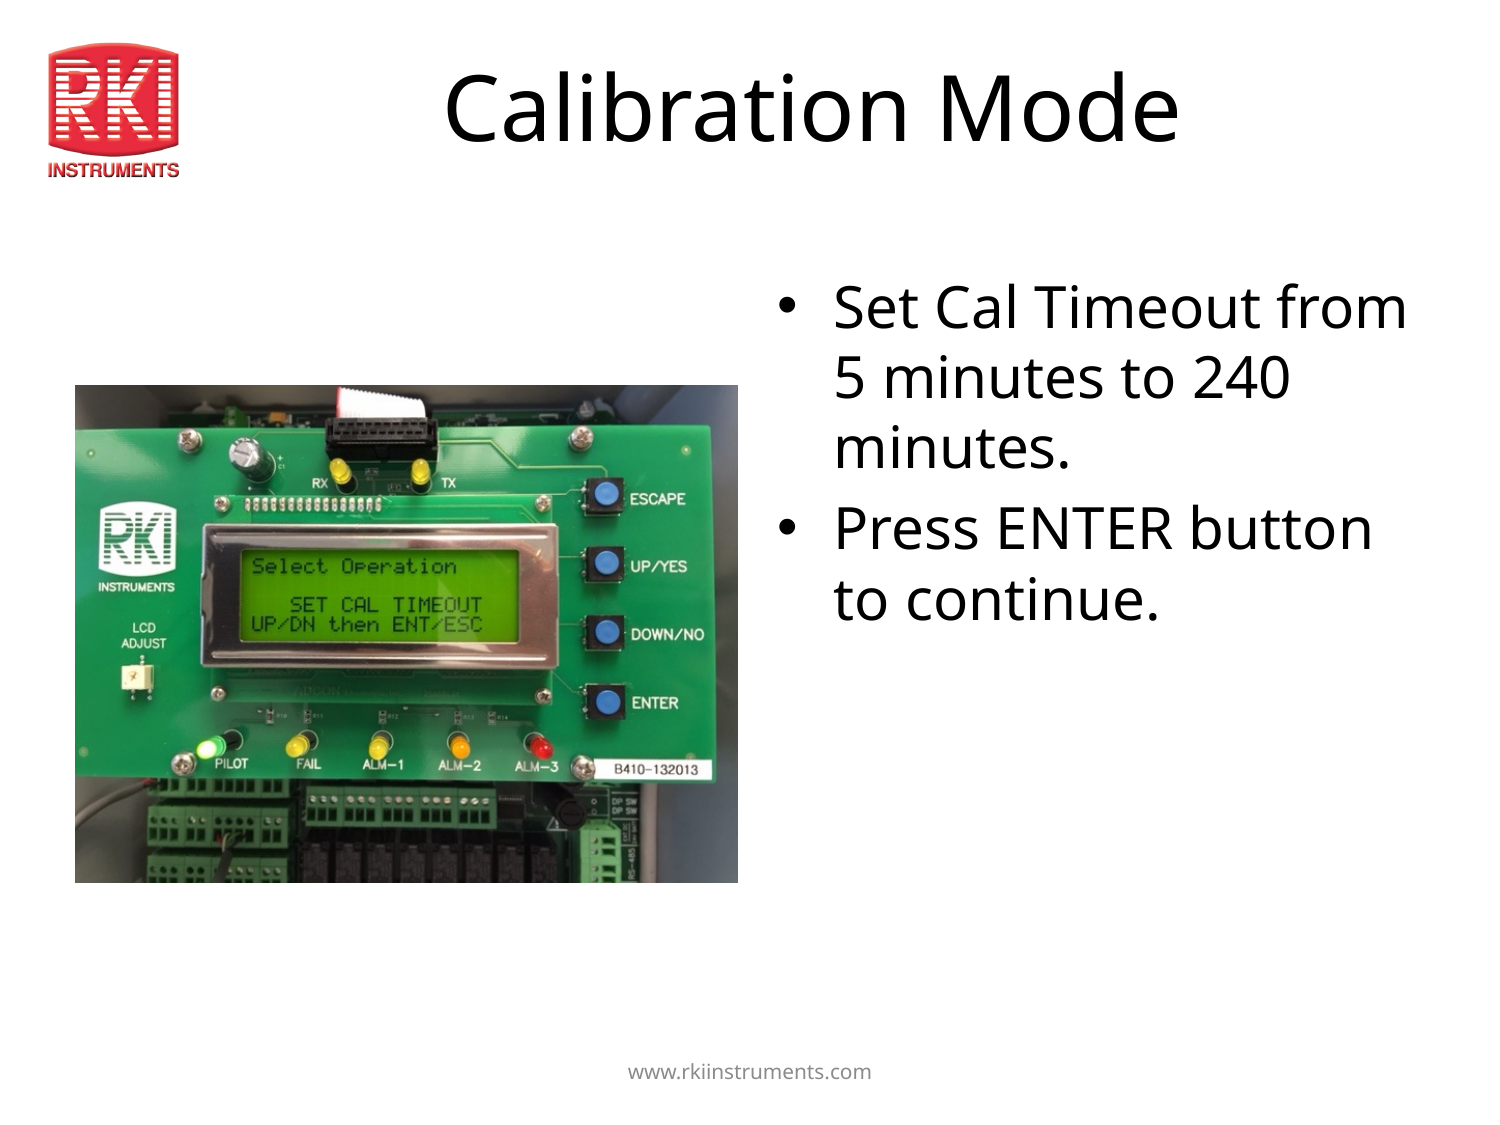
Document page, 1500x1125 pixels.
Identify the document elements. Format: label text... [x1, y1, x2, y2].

picture [37, 37, 188, 184]
title Calibration Mode [175, 49, 1451, 161]
list Set Cal Timeout from 5 minutes to 240 minutes. Press ENTER button to continue. [762, 262, 1425, 1005]
footer www.rkiinstruments.com [512, 1042, 988, 1103]
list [74, 262, 738, 1006]
